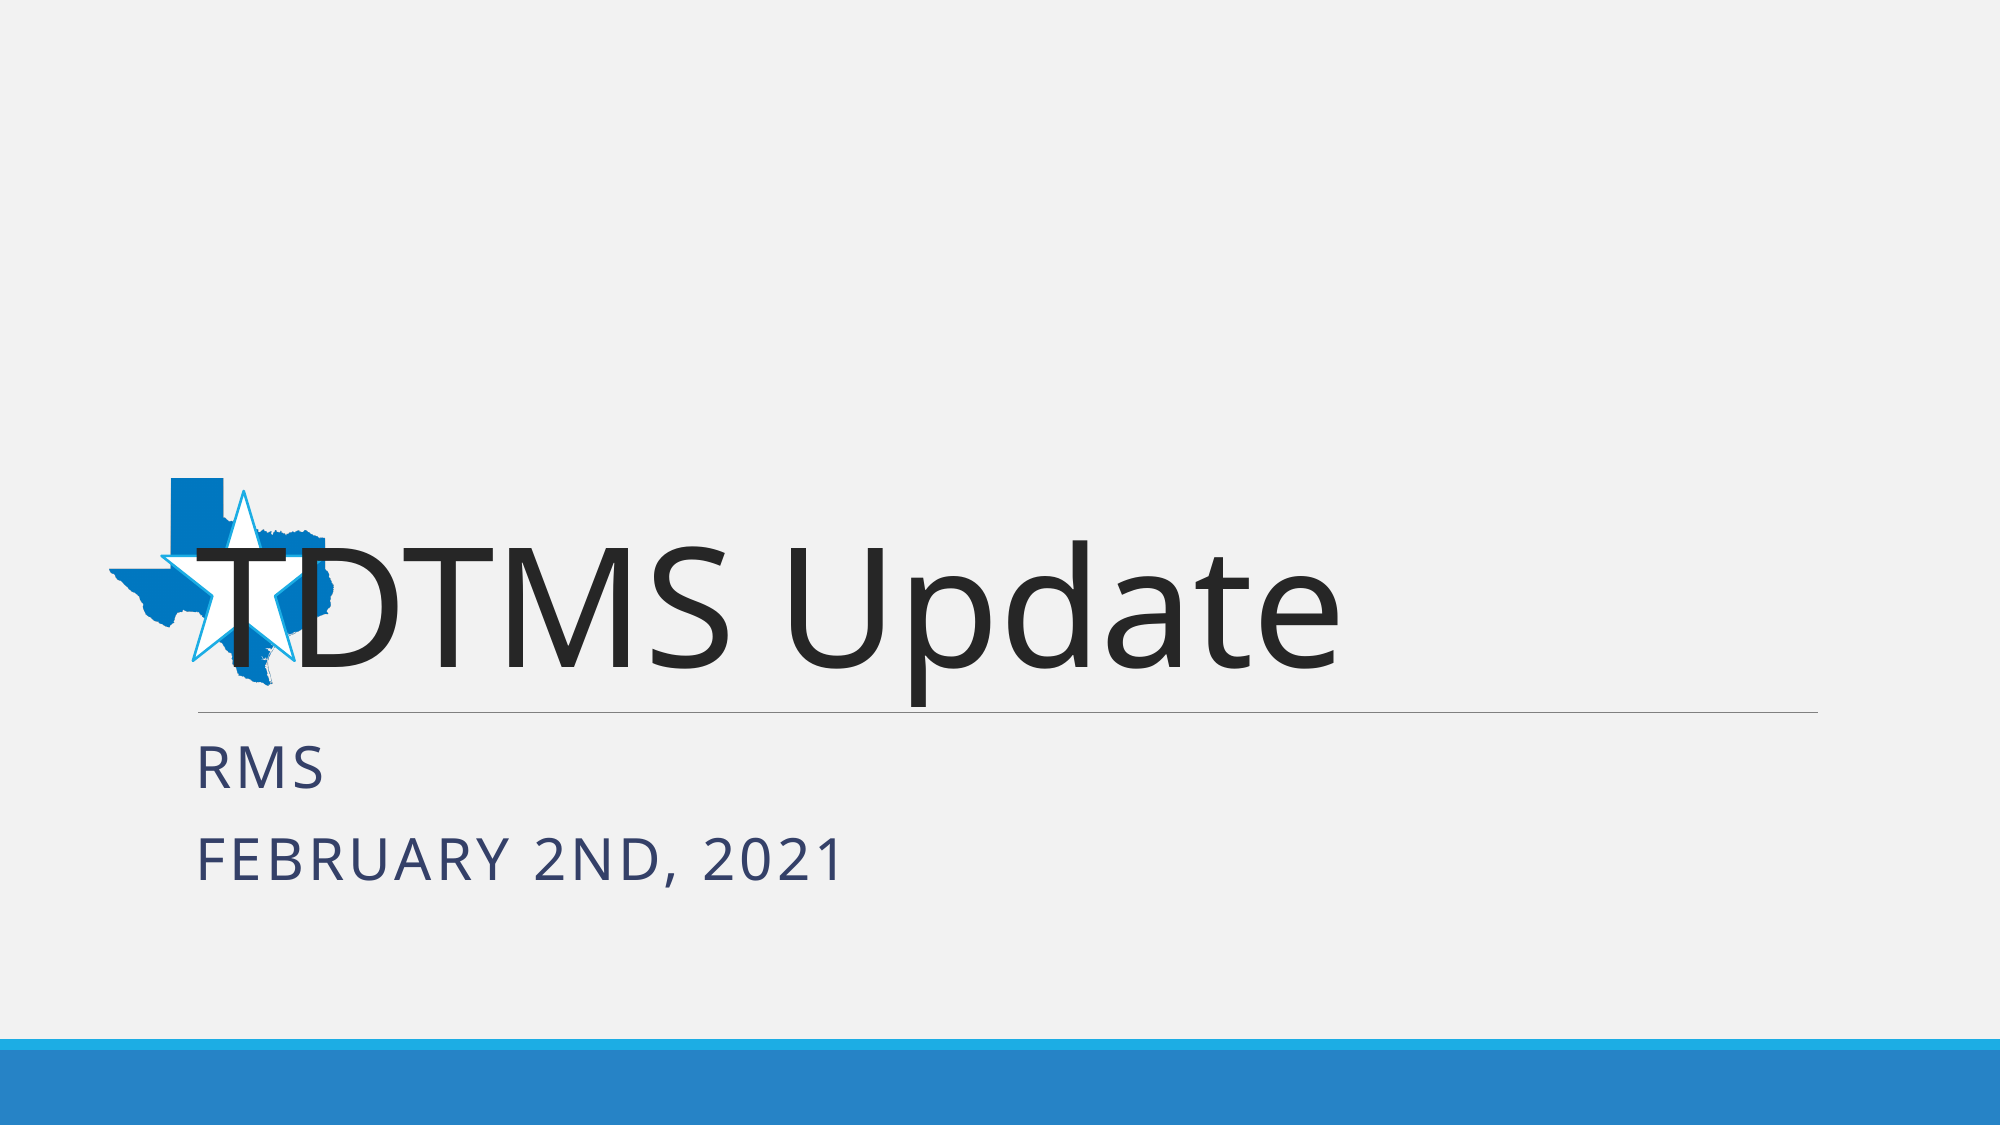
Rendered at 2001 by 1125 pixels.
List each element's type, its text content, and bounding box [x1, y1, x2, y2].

title TDTMS Update [180, 124, 1830, 710]
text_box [109, 478, 334, 687]
subtitle RMS February 2nd, 2021 [180, 730, 1831, 919]
